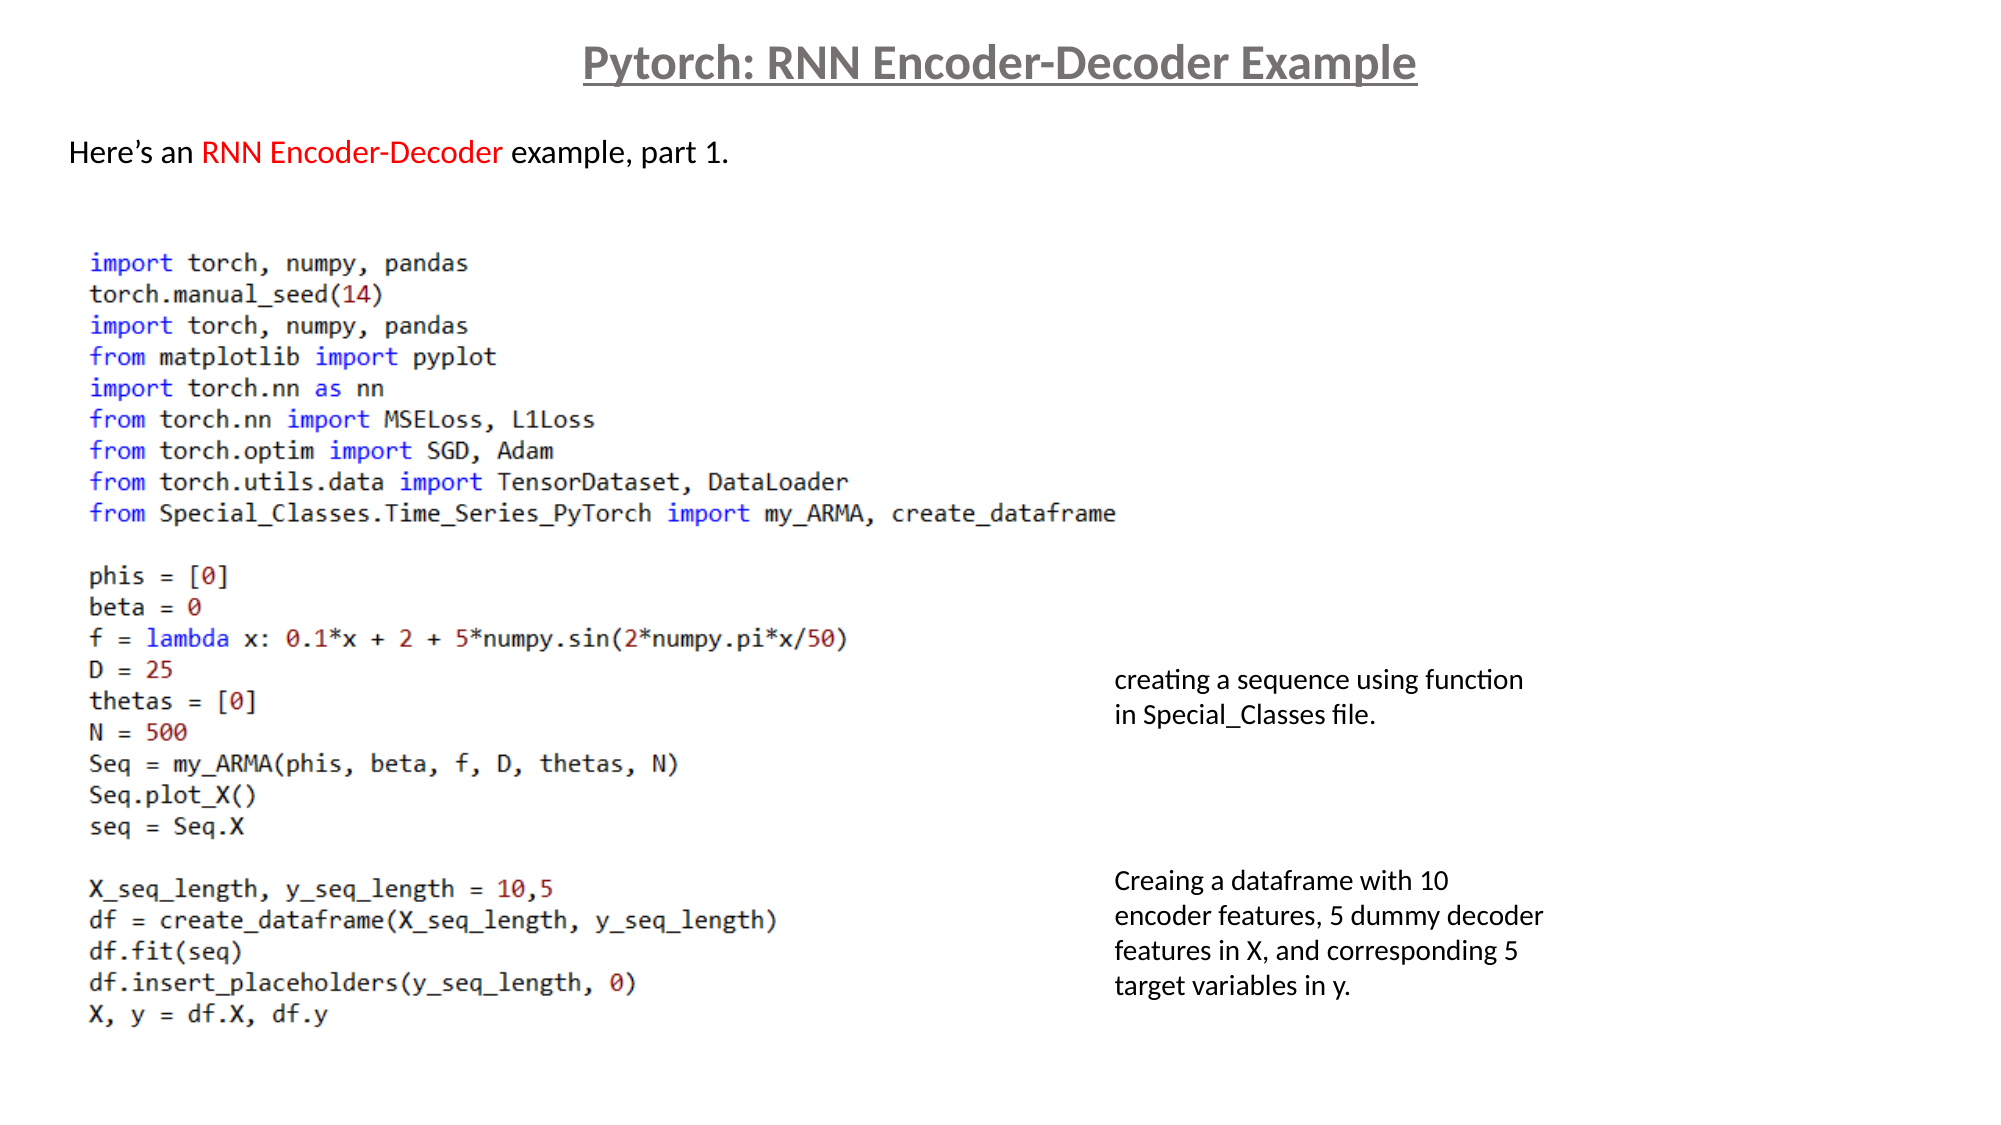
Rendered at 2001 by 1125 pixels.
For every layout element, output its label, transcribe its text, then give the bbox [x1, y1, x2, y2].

text_box Creaing a dataframe with 10 encoder features, 5 dummy decoder features in X, and corresponding 5 target variables in y. [1134, 853, 1567, 1009]
text_box Here’s an RNN Encoder-Decoder example, part 1. [54, 123, 847, 178]
text_box creating a sequence using function in Special_Classes file. [1134, 652, 1567, 738]
text_box Pytorch: RNN Encoder-Decoder Example [567, 21, 1433, 97]
picture [83, 237, 1134, 1035]
